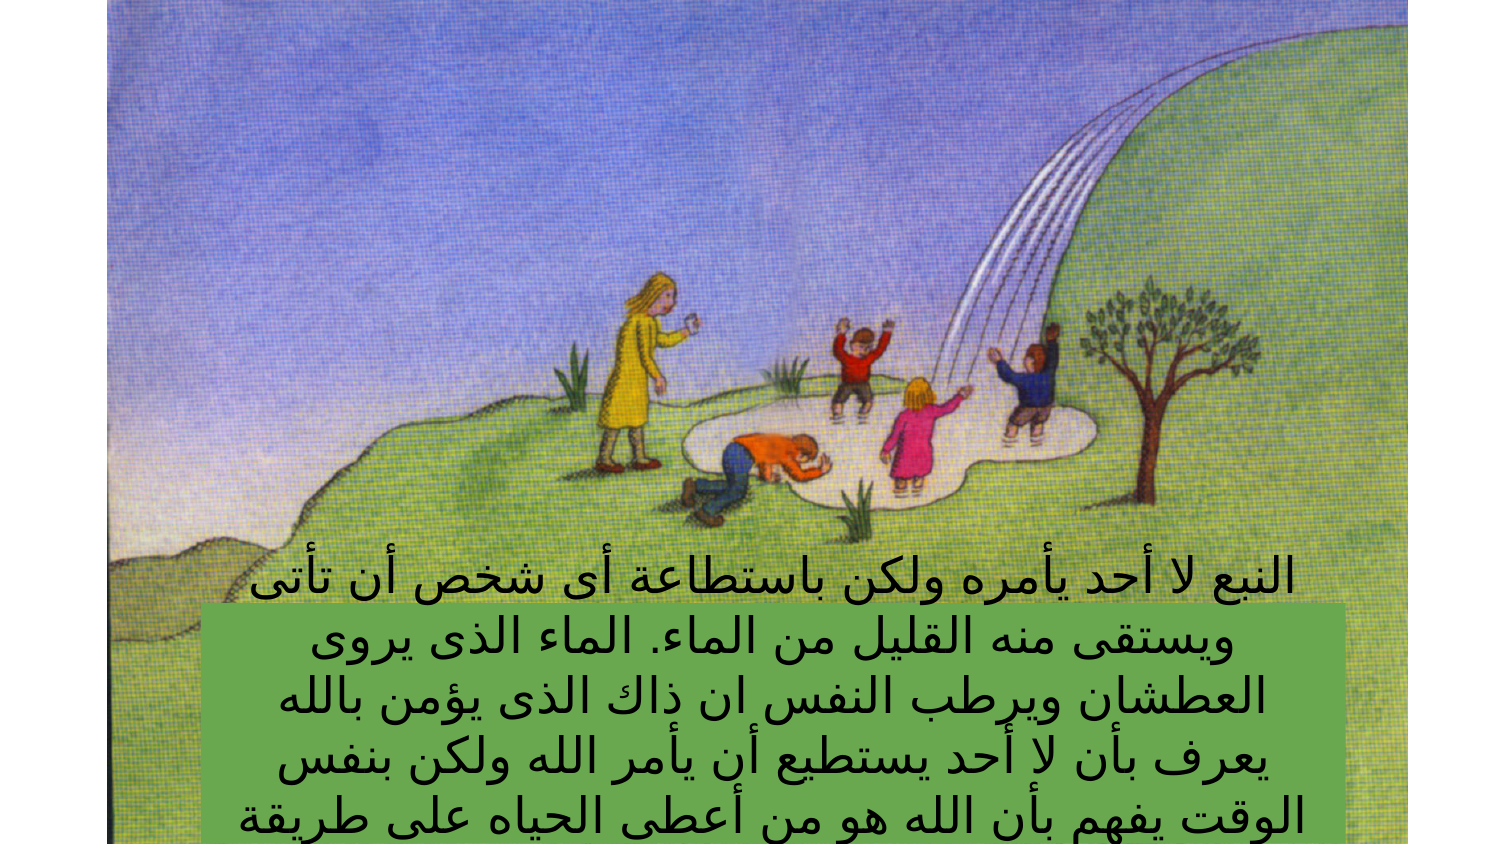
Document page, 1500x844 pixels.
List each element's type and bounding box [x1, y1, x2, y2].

picture [107, 0, 1408, 844]
